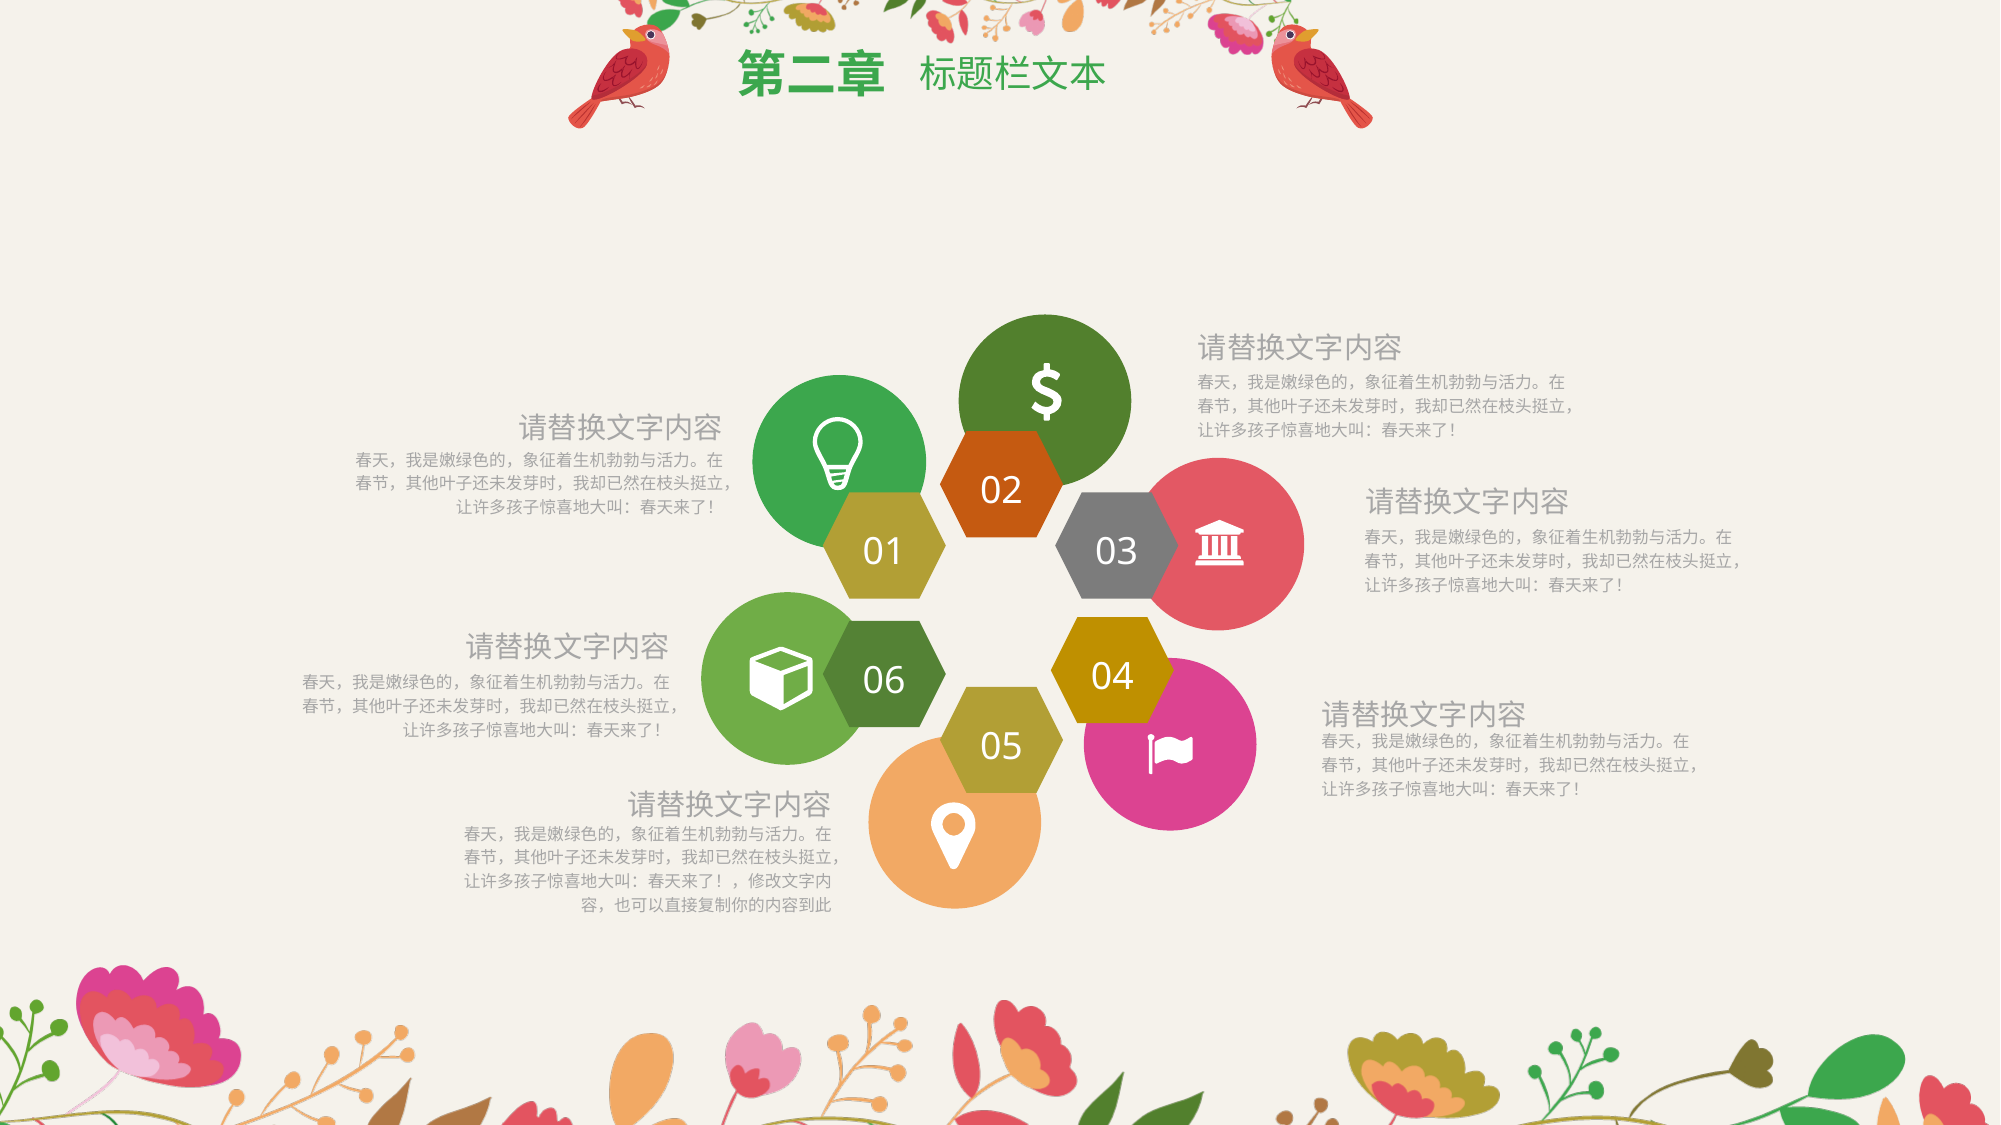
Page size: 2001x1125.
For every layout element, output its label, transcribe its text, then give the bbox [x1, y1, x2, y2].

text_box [1271, 23, 1373, 131]
text_box 04 [1049, 616, 1176, 725]
text_box [752, 374, 927, 547]
text_box [700, 591, 859, 766]
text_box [1197, 321, 1577, 441]
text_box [568, 23, 670, 131]
text_box [867, 736, 1042, 910]
text_box 01 [821, 491, 947, 600]
text_box [1198, 536, 1241, 559]
text_box 06 [821, 619, 947, 729]
text_box [1195, 519, 1244, 535]
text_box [294, 621, 671, 741]
picture [0, 965, 2000, 1125]
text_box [1321, 688, 1701, 800]
text_box [958, 313, 1132, 486]
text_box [455, 779, 833, 917]
text_box 标题栏文本 [904, 42, 1122, 103]
picture [616, 0, 1298, 55]
text_box 03 [1054, 491, 1180, 600]
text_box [1364, 476, 1744, 596]
text_box 05 [938, 685, 1065, 795]
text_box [347, 401, 724, 519]
text_box [930, 802, 976, 870]
text_box [812, 416, 863, 491]
text_box [749, 646, 813, 711]
text_box [1147, 734, 1155, 775]
text_box [1154, 736, 1193, 764]
text_box [1031, 363, 1062, 421]
text_box 第二章 [722, 34, 902, 110]
text_box [1195, 560, 1244, 566]
text_box [1149, 457, 1305, 632]
text_box 02 [938, 430, 1065, 539]
text_box [1083, 657, 1258, 832]
